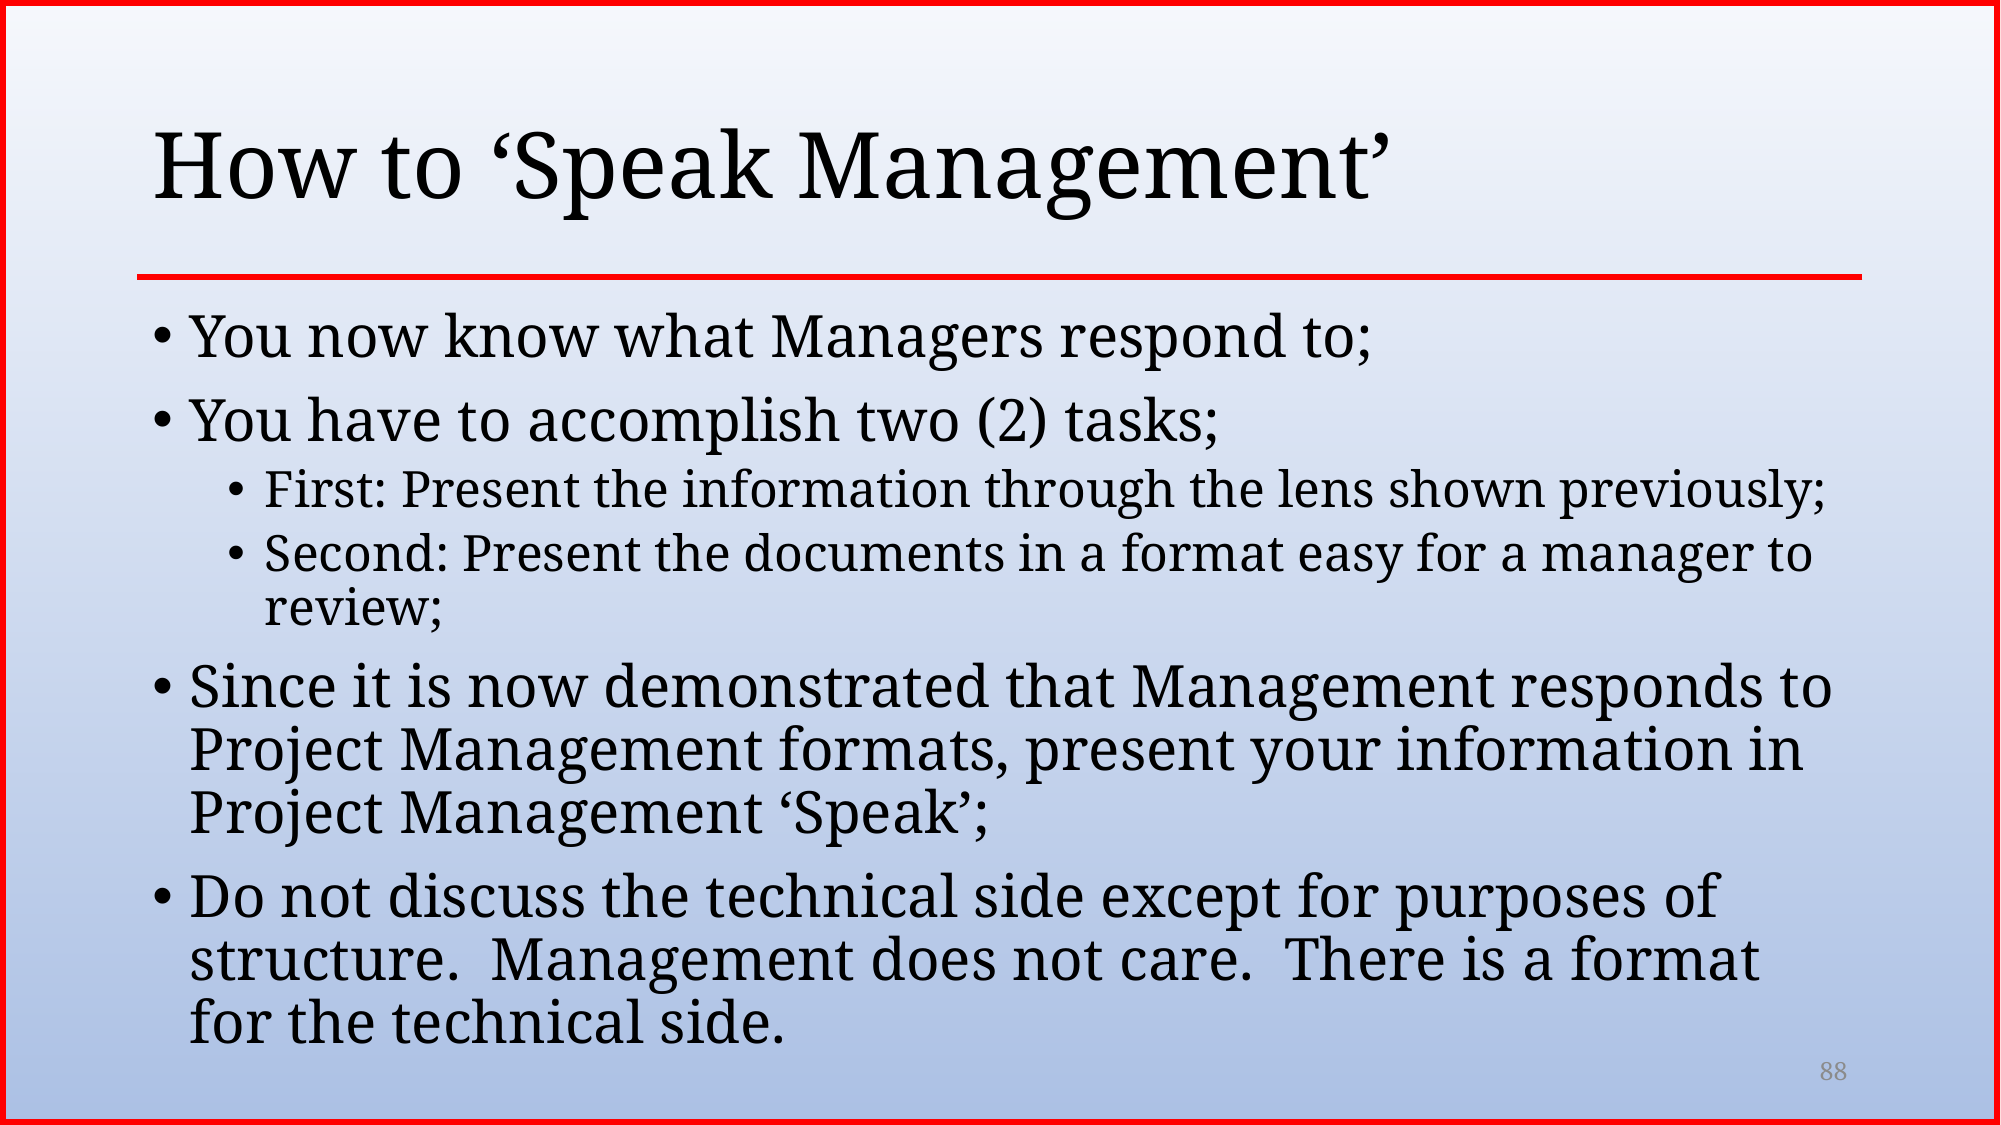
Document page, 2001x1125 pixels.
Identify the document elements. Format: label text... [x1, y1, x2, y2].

list You now know what Managers respond to; You have to accomplish two (2) tasks; First: Present the information through the lens shown previously; Second: Present the documents in a format easy for a manager to review; Since it is now demonstrated that Management responds to Project Management formats, present your information in Project Management ‘Speak’; Do not discuss the technical side except for purposes of structure. Management does not care. There is a format for the technical side. [137, 299, 1863, 1014]
title How to ‘Speak Management’ [137, 59, 1863, 278]
slide_number 88 [1412, 1042, 1863, 1103]
